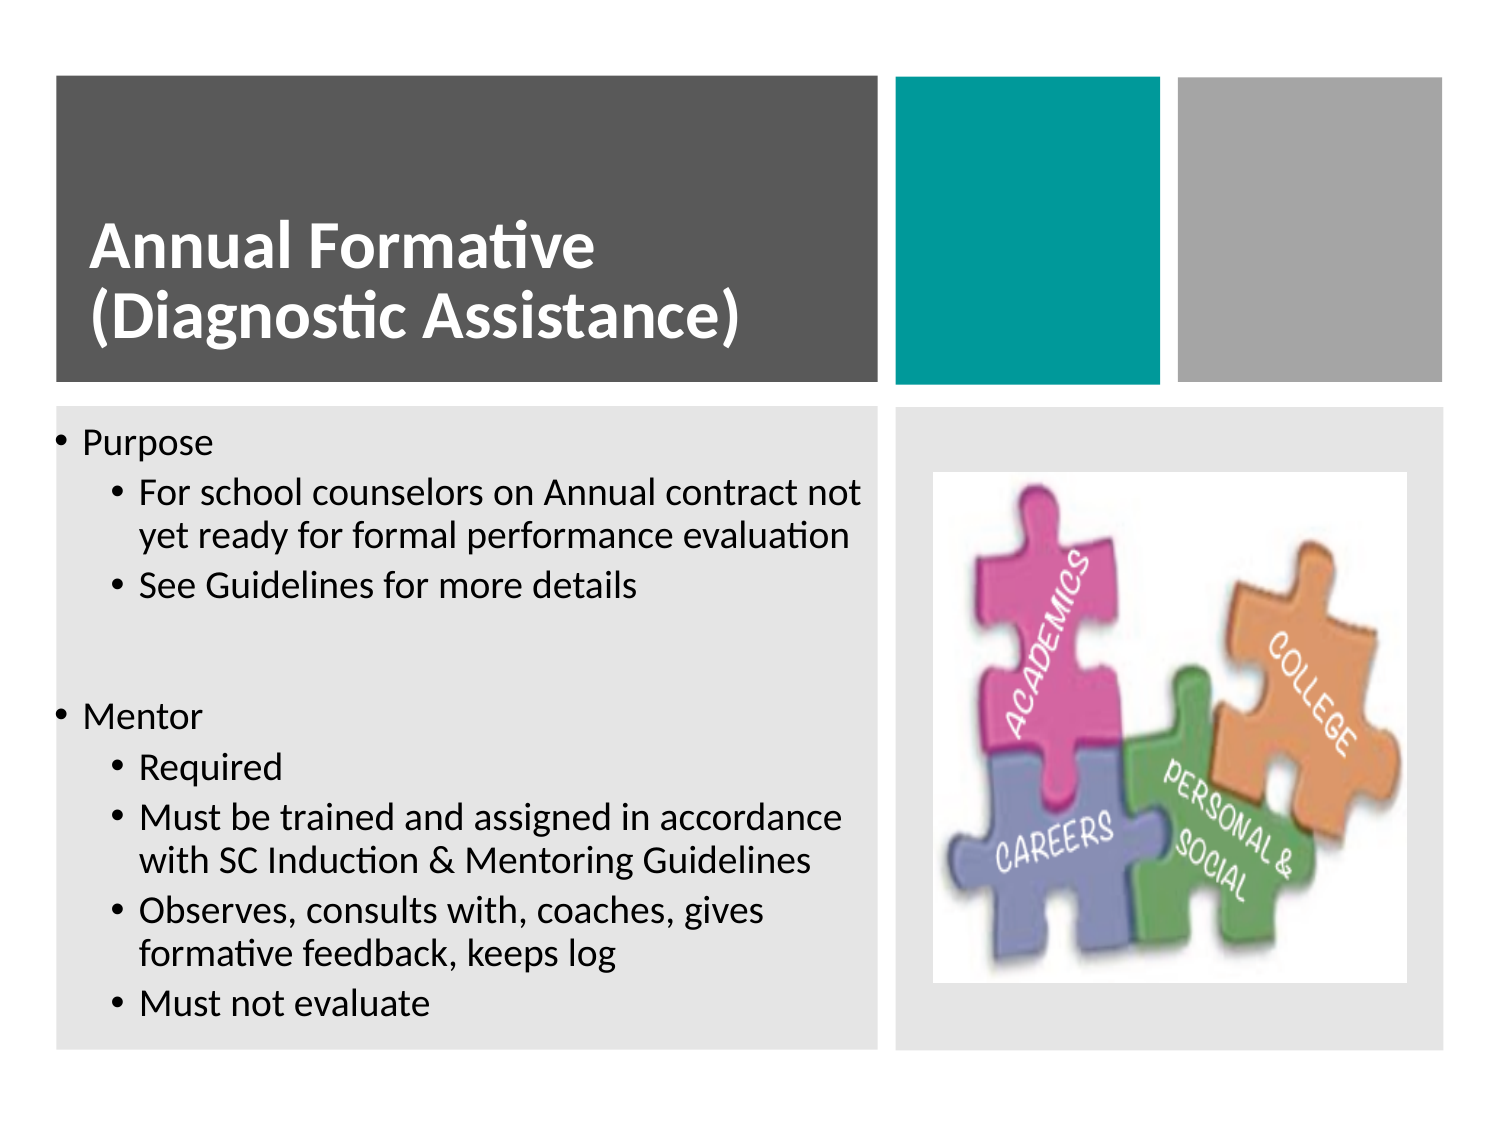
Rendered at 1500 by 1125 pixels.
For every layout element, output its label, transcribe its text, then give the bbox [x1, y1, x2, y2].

title Annual Formative (Diagnostic Assistance) [89, 119, 840, 354]
text_box [55, 405, 879, 1051]
text_box [55, 75, 879, 383]
text_box [895, 406, 1445, 1052]
list Purpose For school counselors on Annual contract not yet ready for formal performance evaluation See Guidelines for more details Mentor Required Must be trained and assigned in accordance with SC Induction & Mentoring Guidelines Observes, consults with, coaches, gives formative feedback, keeps log Must not evaluate [54, 407, 875, 1125]
text_box [895, 76, 1161, 386]
text_box [1177, 76, 1443, 383]
picture [932, 472, 1407, 983]
